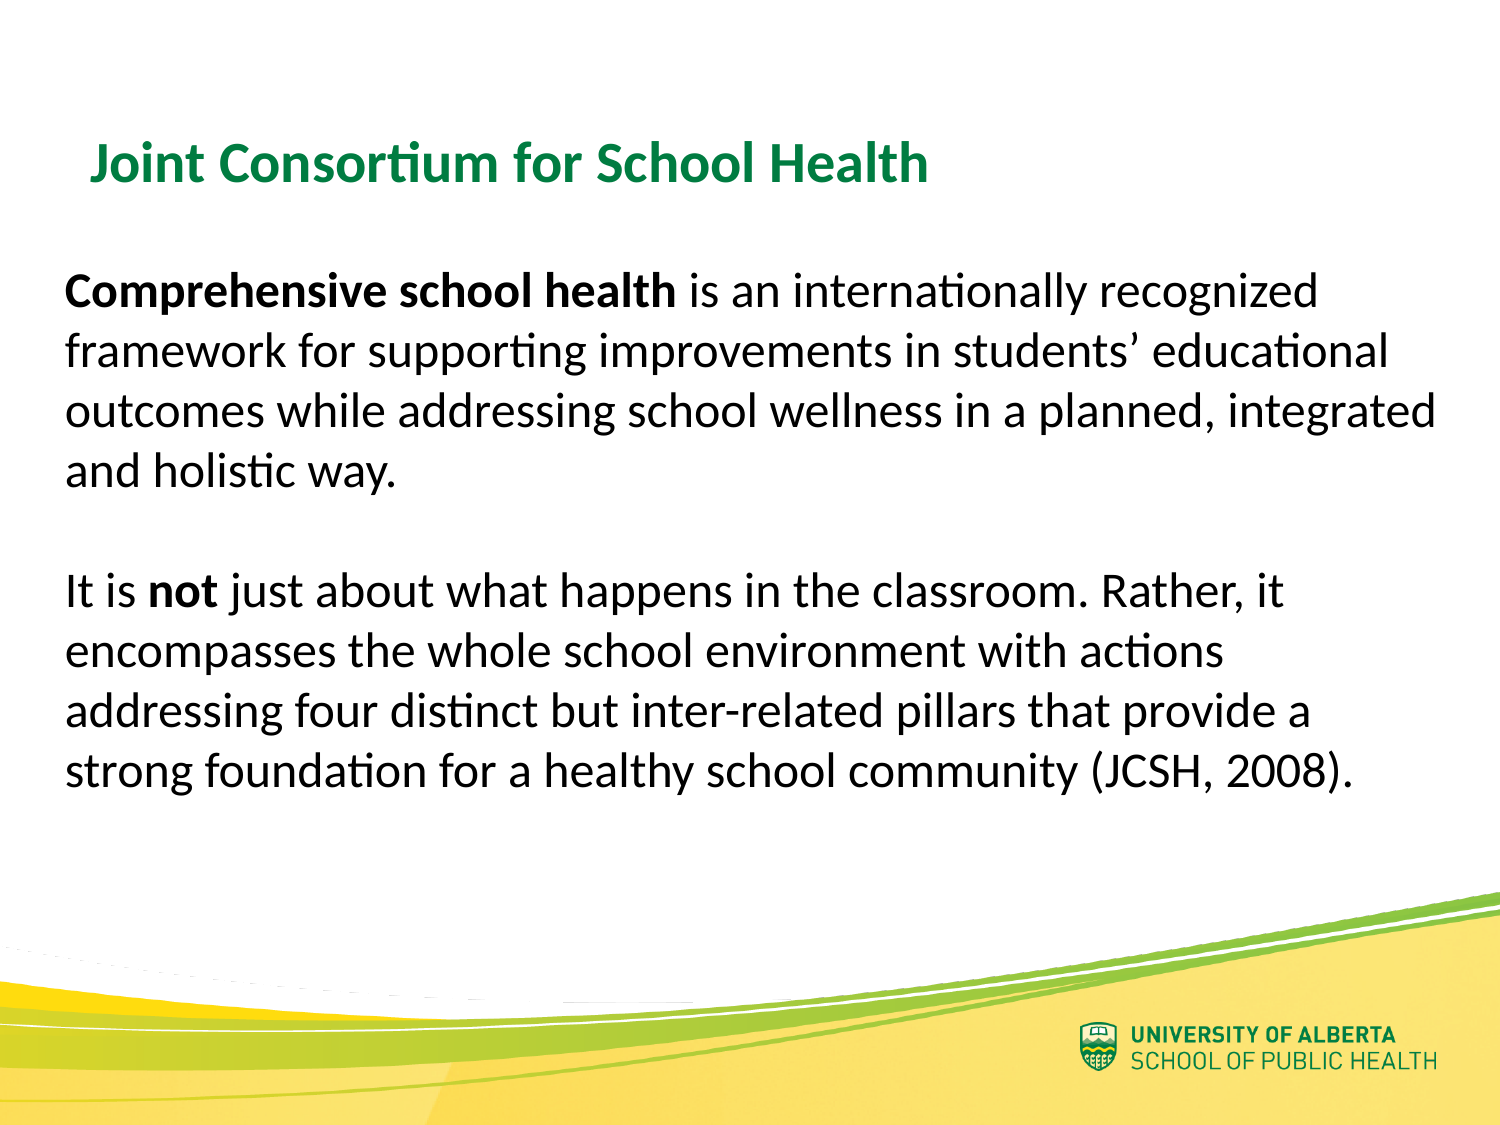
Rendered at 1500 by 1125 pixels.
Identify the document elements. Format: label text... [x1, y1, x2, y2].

picture [0, 842, 1500, 1125]
text_box Comprehensive school health is an internationally recognized framework for supporting improvements in students’ educational outcomes while addressing school wellness in a planned, integrated and holistic way. It is not just about what happens in the classroom. Rather, it encompasses the whole school environment with actions addressing four distinct but inter-related pillars that provide a strong foundation for a healthy school community (JCSH, 2008). [49, 249, 1463, 805]
title Joint Consortium for School Health [75, 87, 975, 232]
